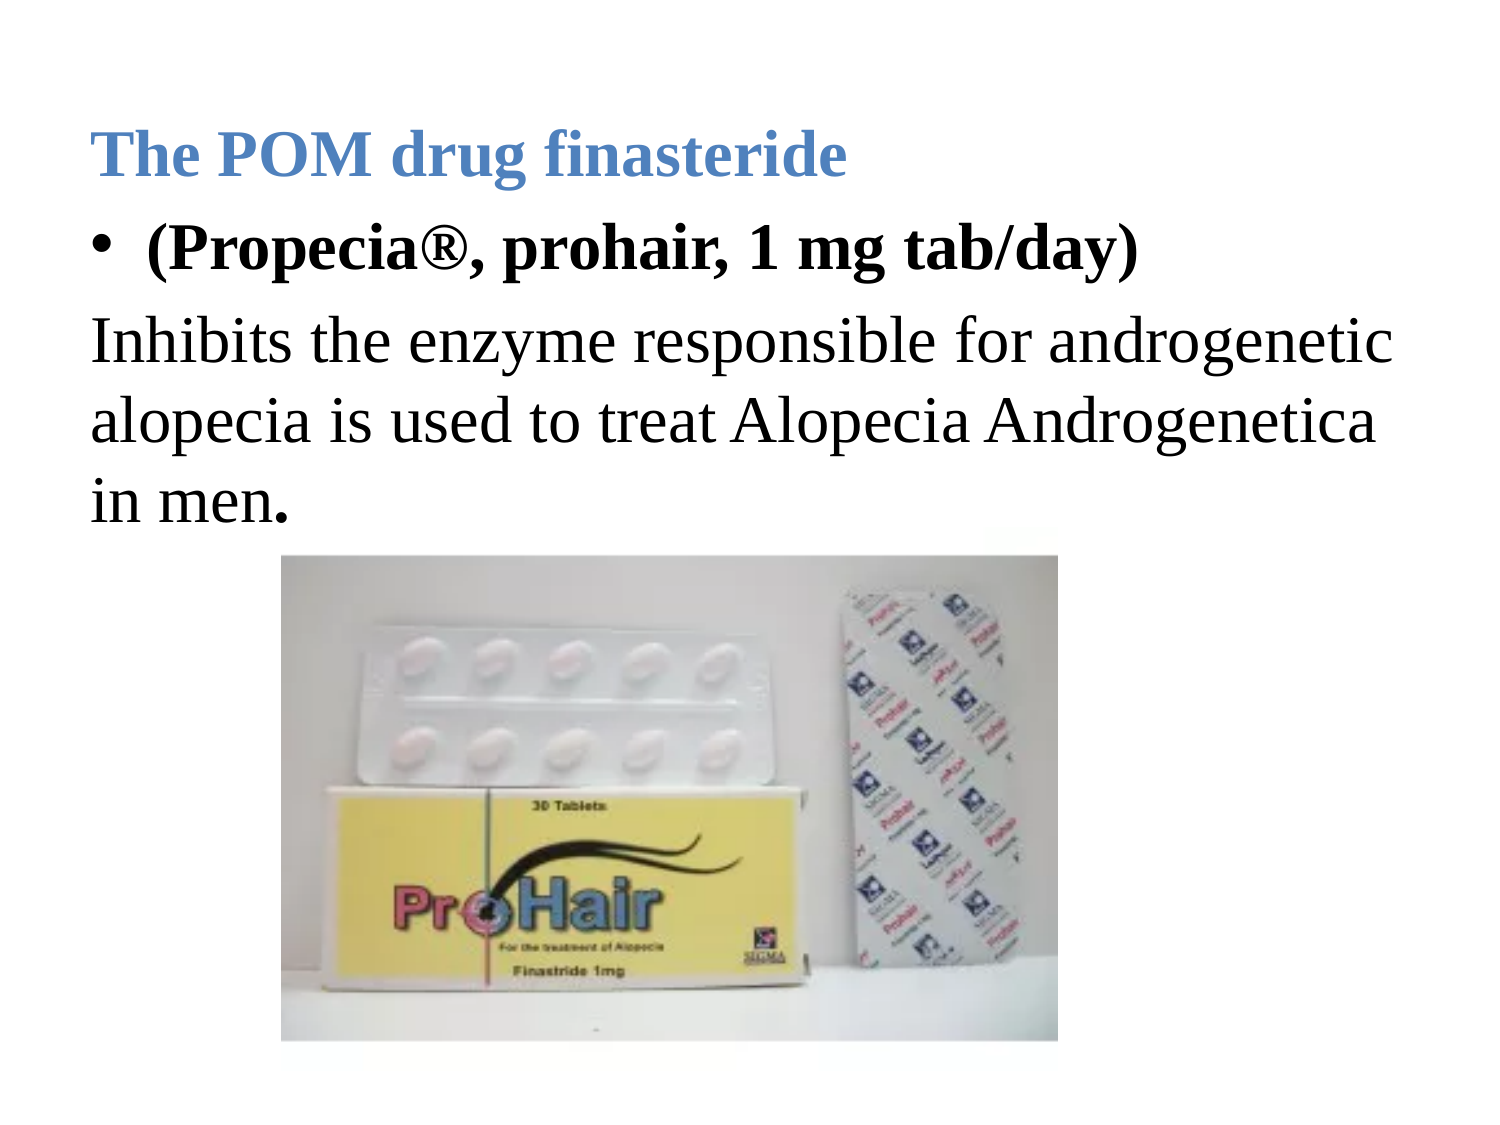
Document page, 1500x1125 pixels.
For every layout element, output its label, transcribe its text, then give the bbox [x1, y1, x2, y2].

list The POM drug finasteride (Propecia®, prohair, 1 mg tab/day) Inhibits the enzyme responsible for androgenetic alopecia is used to treat Alopecia Androgenetica in men. [75, 101, 1425, 1005]
picture [280, 526, 1058, 1071]
